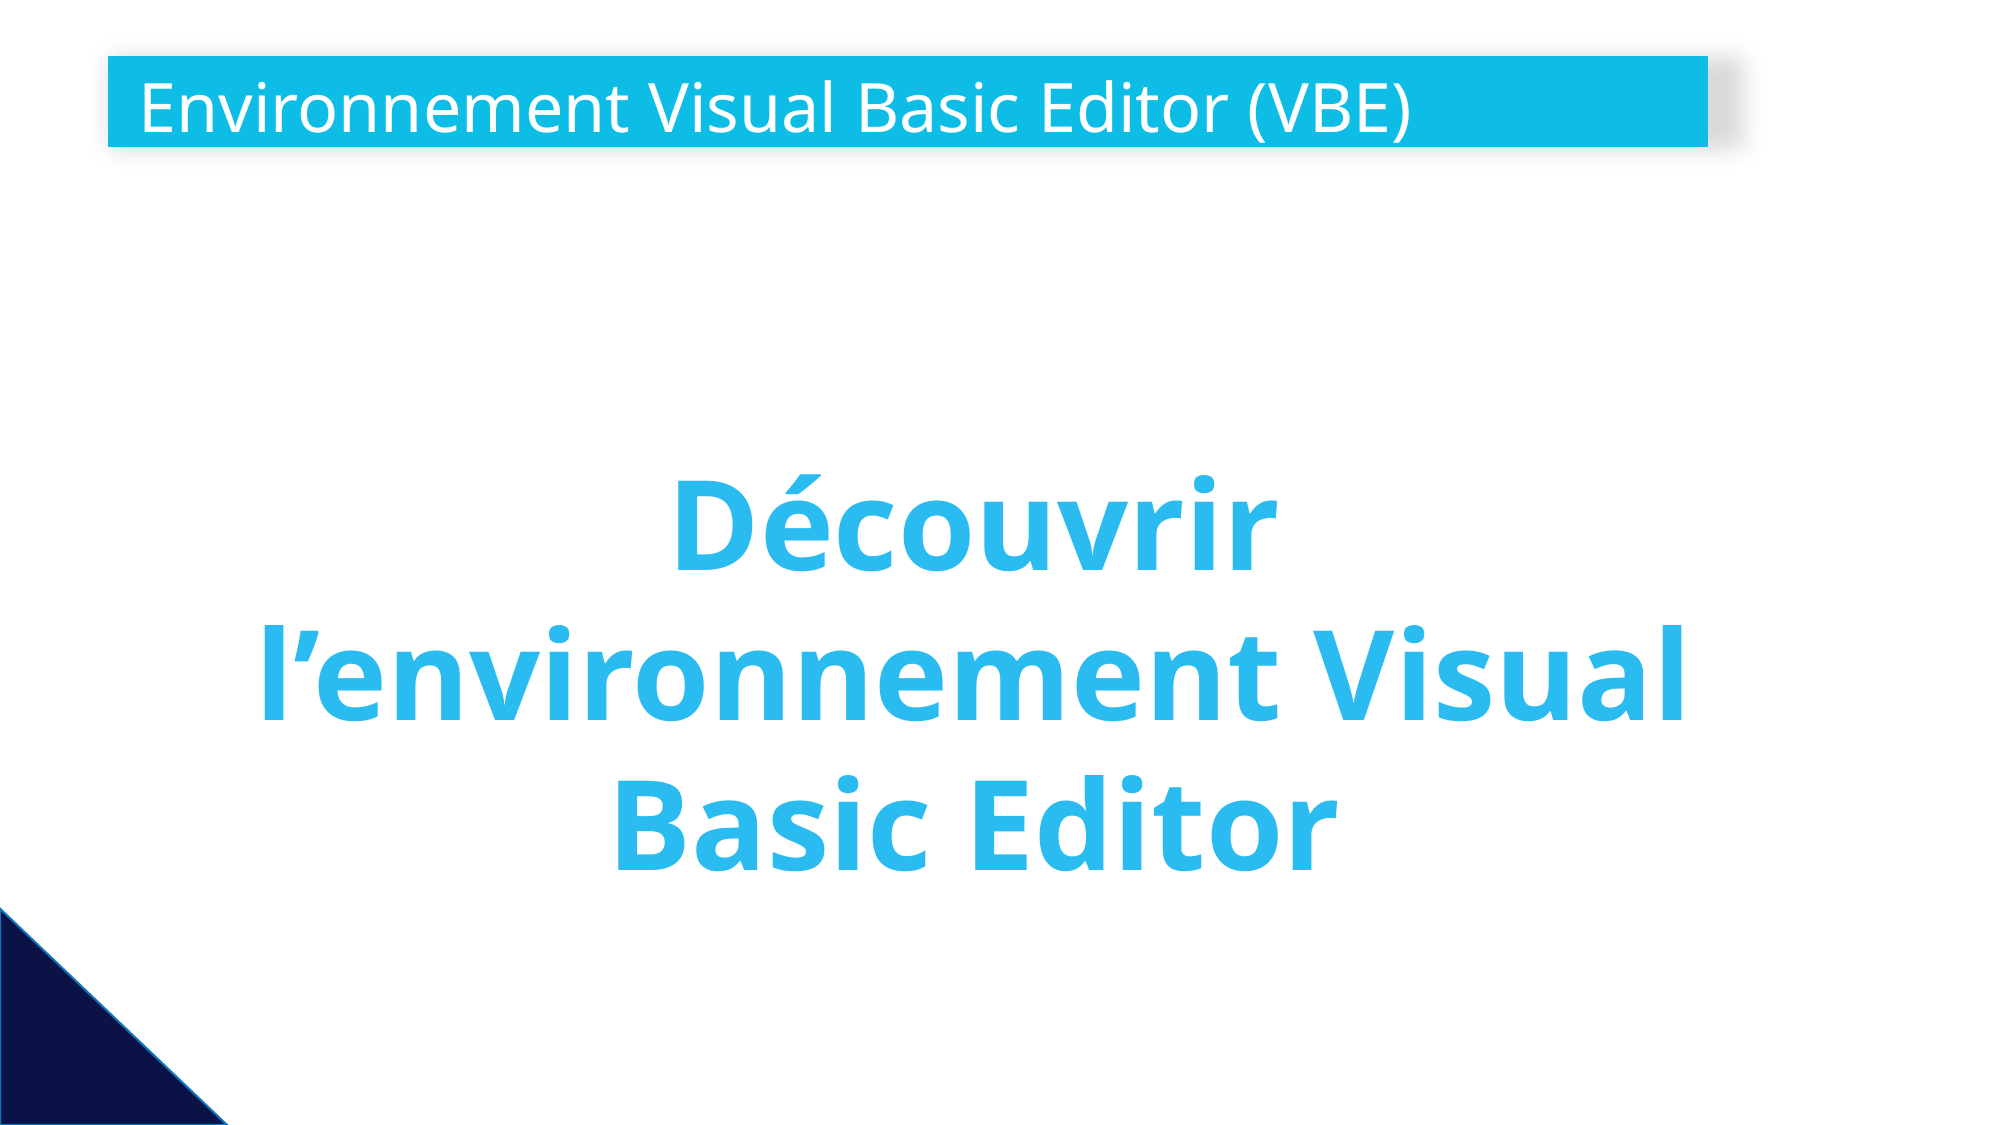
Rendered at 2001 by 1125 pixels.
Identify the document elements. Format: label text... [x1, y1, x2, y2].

text_box [0, 907, 229, 1125]
title Environnement Visual Basic Editor (VBE) [108, 56, 1708, 147]
text_box Découvrir l’environnement Visual Basic Editor [146, 438, 1802, 903]
